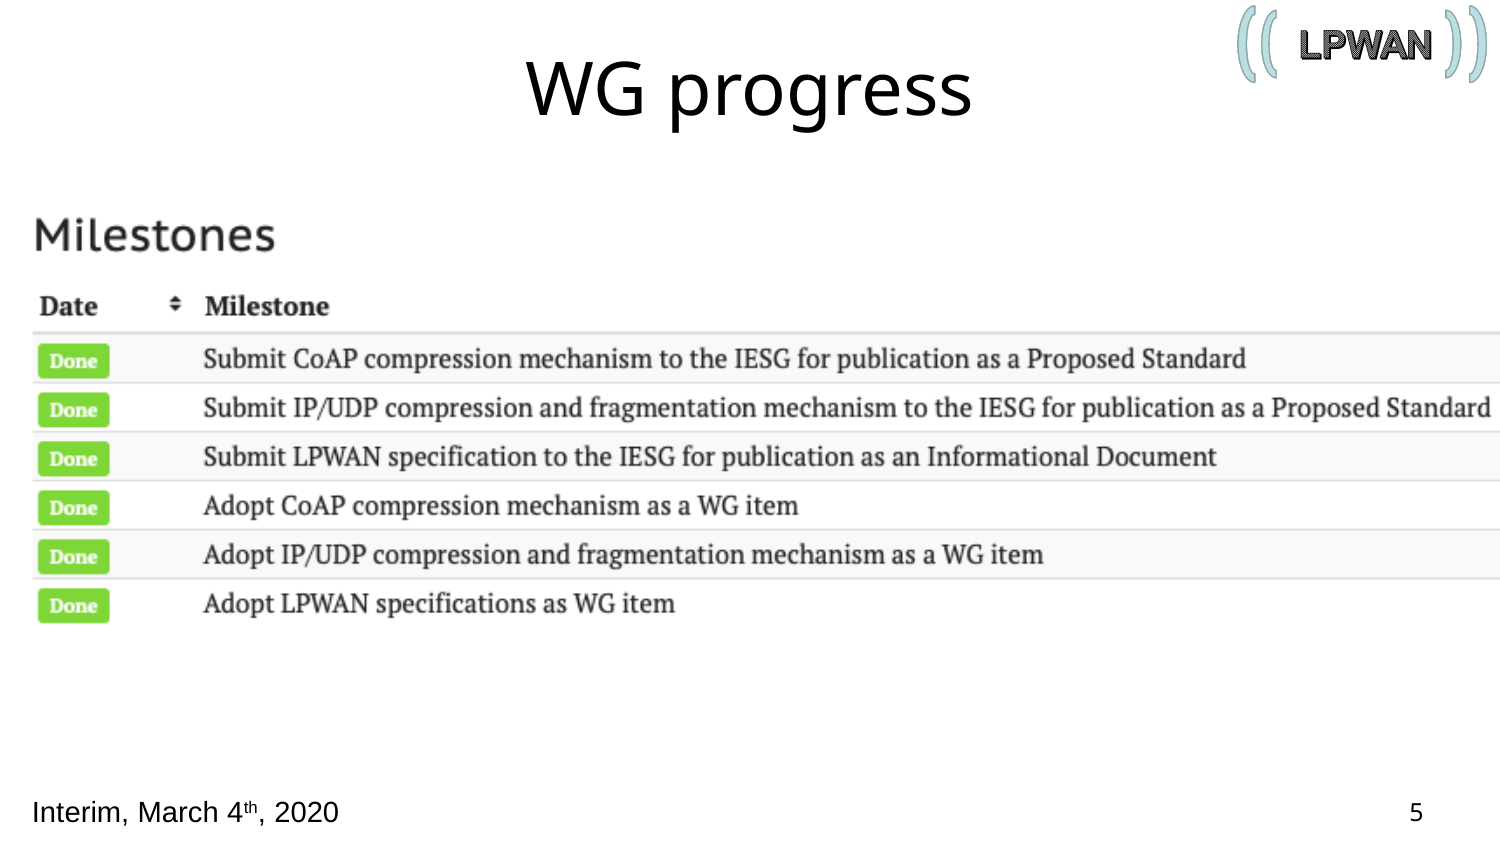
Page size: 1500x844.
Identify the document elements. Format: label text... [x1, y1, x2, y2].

picture [1237, 5, 1487, 83]
slide_number 5 [1358, 791, 1439, 837]
title WG progress [75, 33, 1425, 139]
picture [0, 203, 1500, 669]
